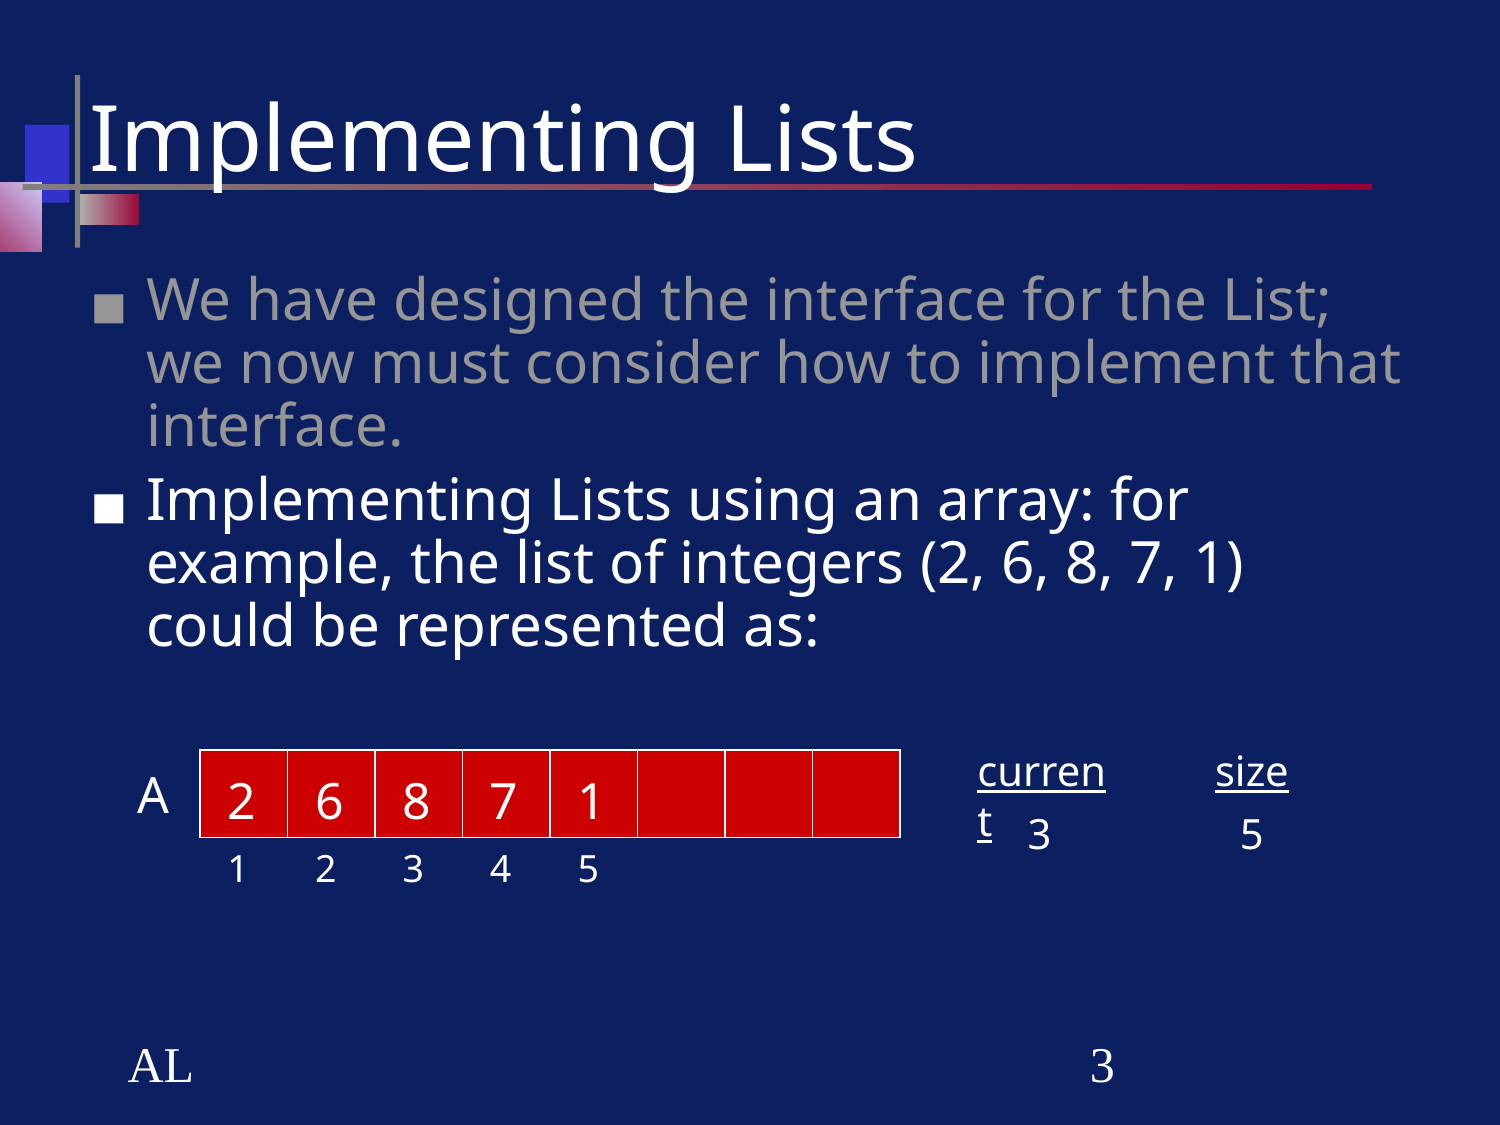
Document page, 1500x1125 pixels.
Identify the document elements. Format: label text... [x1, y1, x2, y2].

slide_number ‹#› [1074, 1025, 1388, 1100]
slide_number AL [112, 1025, 425, 1100]
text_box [122, 737, 1305, 898]
title Implementing Lists [74, 59, 1425, 210]
list We have designed the interface for the List; we now must consider how to implement that interface. Implementing Lists using an array: for example, the list of integers (2, 6, 8, 7, 1) could be represented as: [74, 262, 1425, 700]
